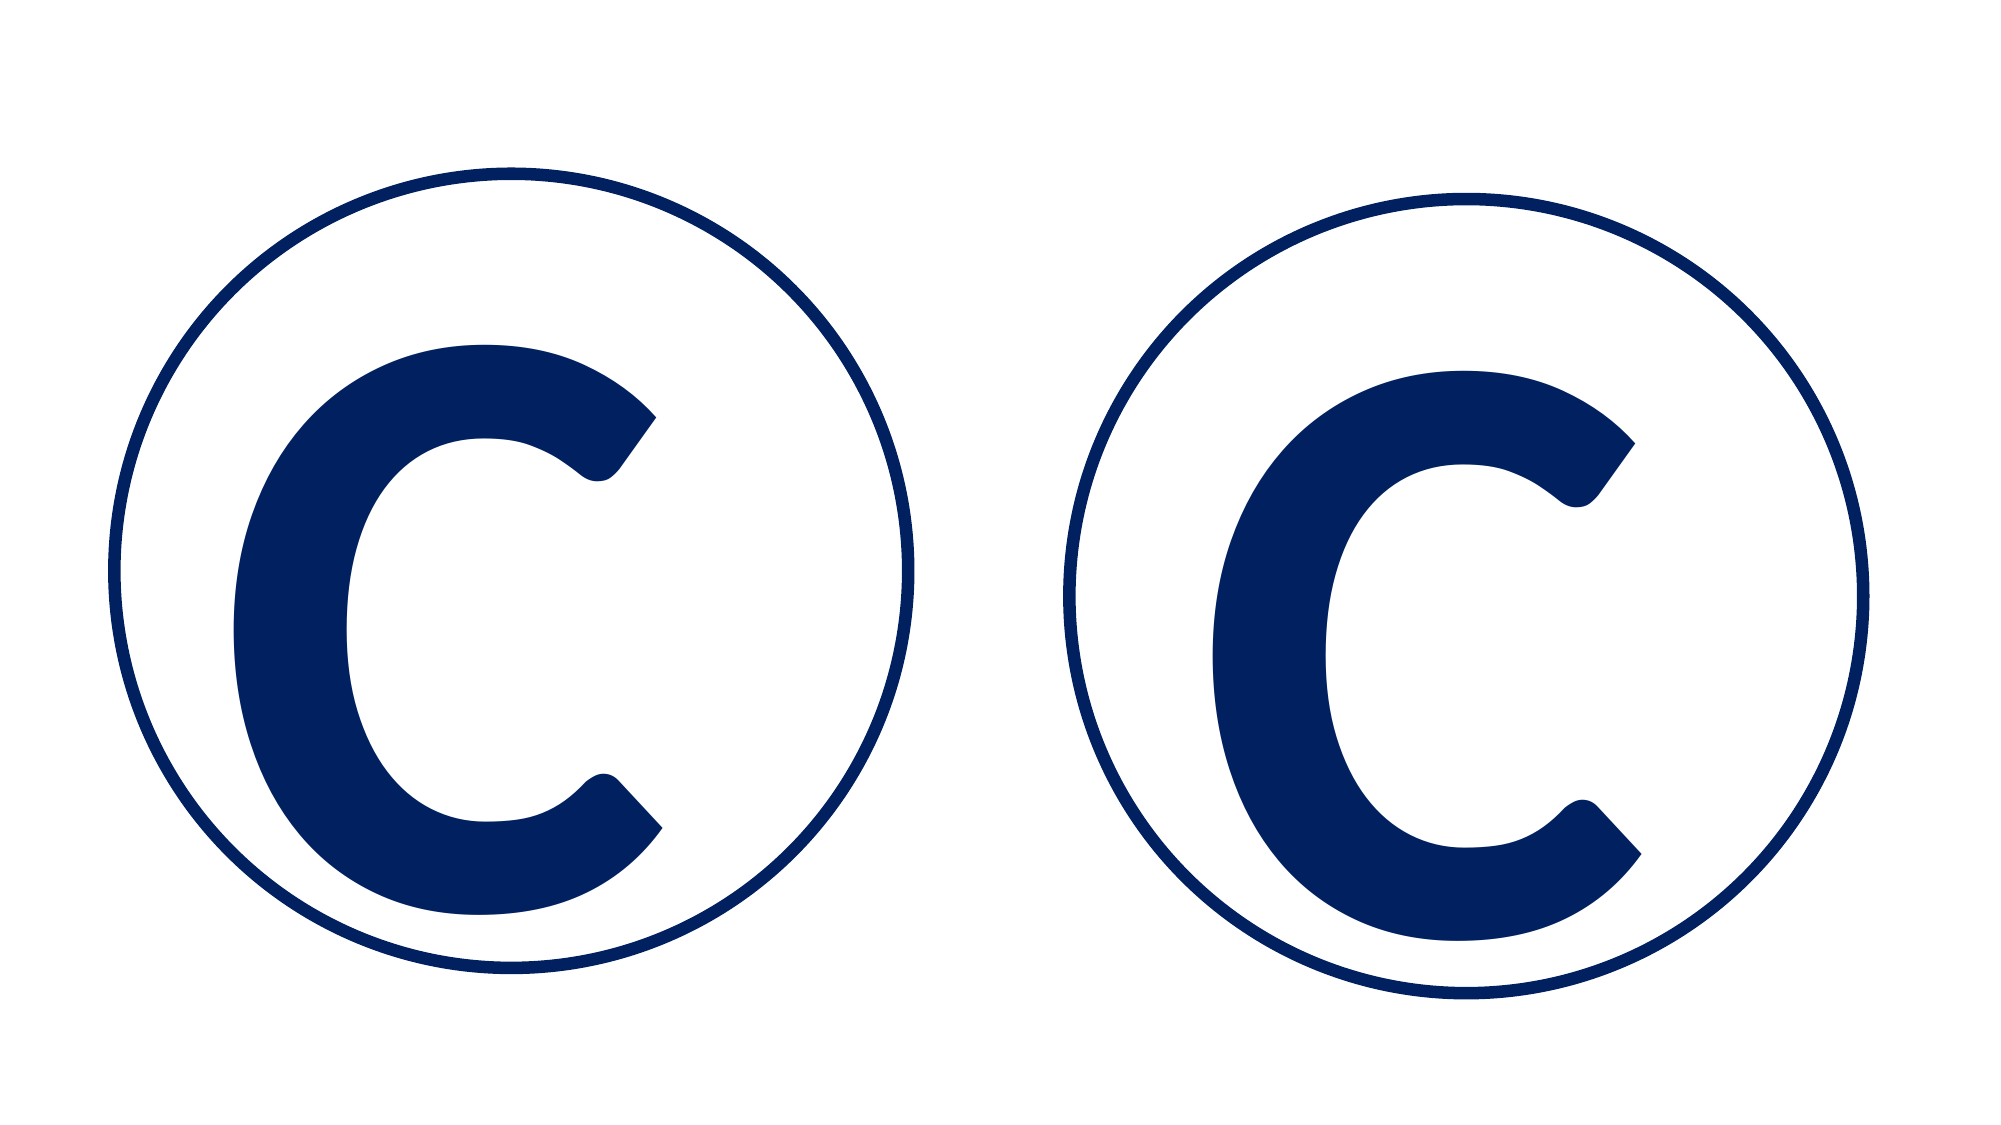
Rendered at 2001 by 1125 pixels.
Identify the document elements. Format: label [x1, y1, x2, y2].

text_box [1069, 67, 1942, 1125]
text_box [114, 41, 963, 1100]
